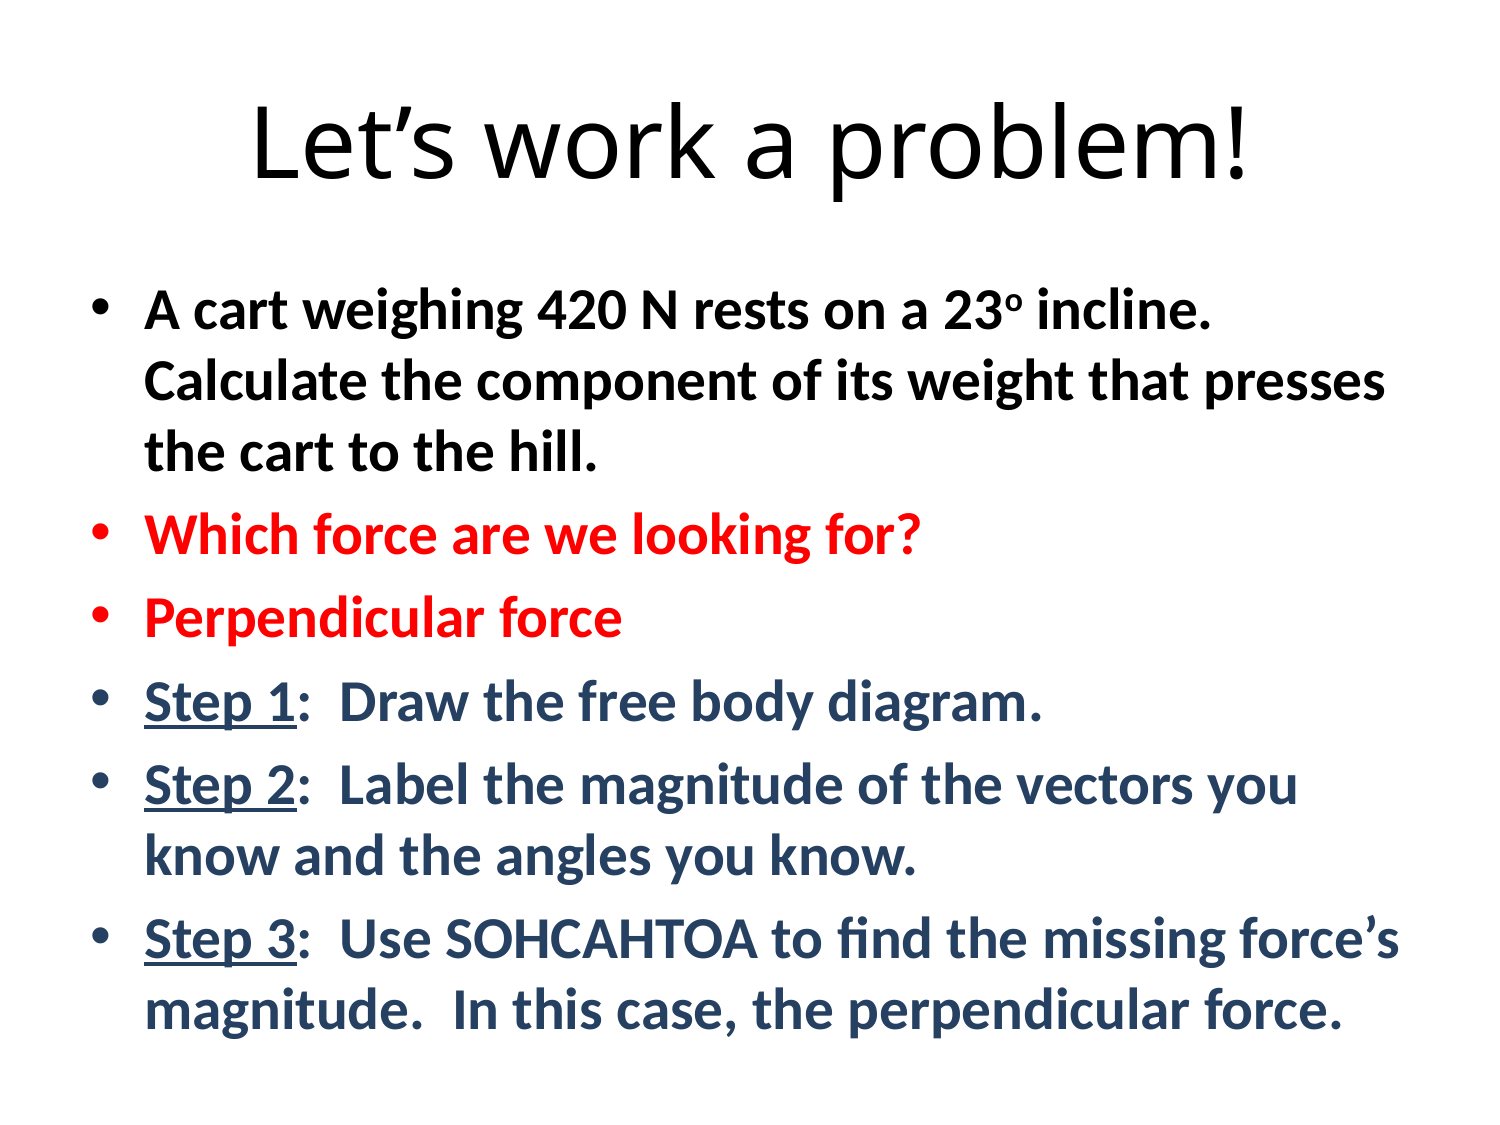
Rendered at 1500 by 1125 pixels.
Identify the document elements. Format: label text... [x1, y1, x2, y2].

title Let’s work a problem! [75, 45, 1425, 233]
list A cart weighing 420 N rests on a 23o incline. Calculate the component of its weight that presses the cart to the hill. Which force are we looking for? Perpendicular force Step 1: Draw the free body diagram. Step 2: Label the magnitude of the vectors you know and the angles you know. Step 3: Use SOHCAHTOA to find the missing force’s magnitude. In this case, the perpendicular force. [75, 262, 1425, 1075]
